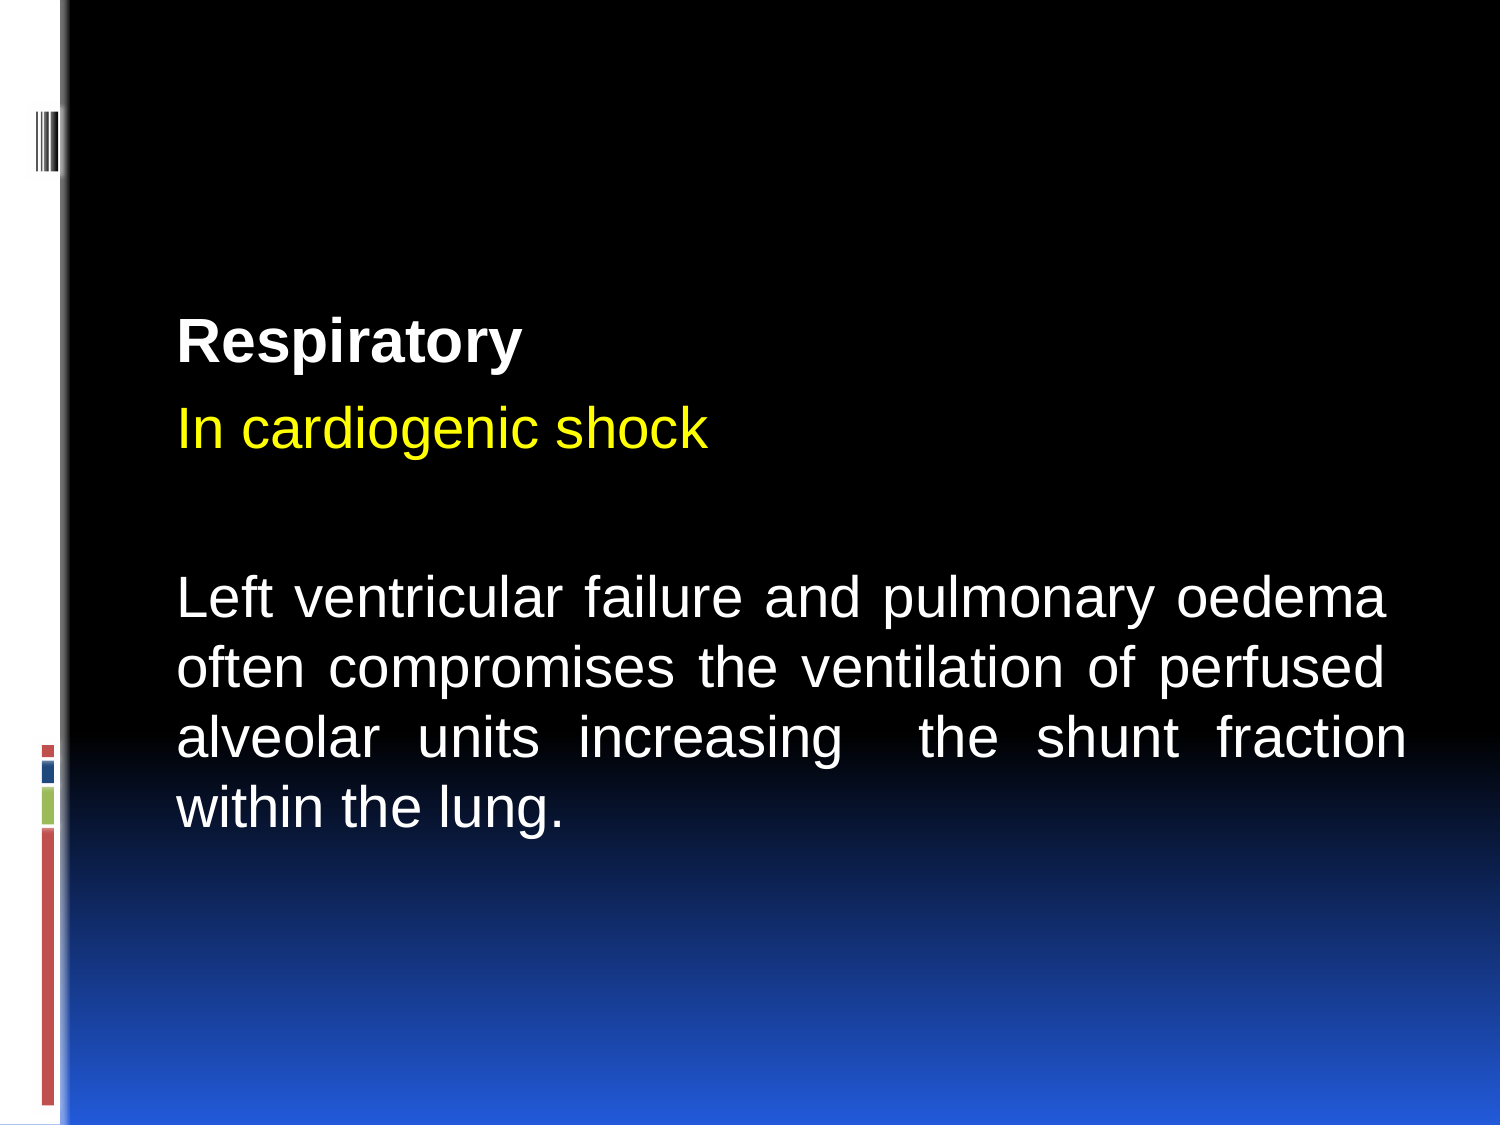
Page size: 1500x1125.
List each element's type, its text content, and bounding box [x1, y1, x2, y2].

list Respiratory In cardiogenic shock Left ventricular failure and pulmonary oedema often compromises the ventilation of perfused alveolar units increasing the shunt fraction within the lung. [149, 292, 1426, 1043]
